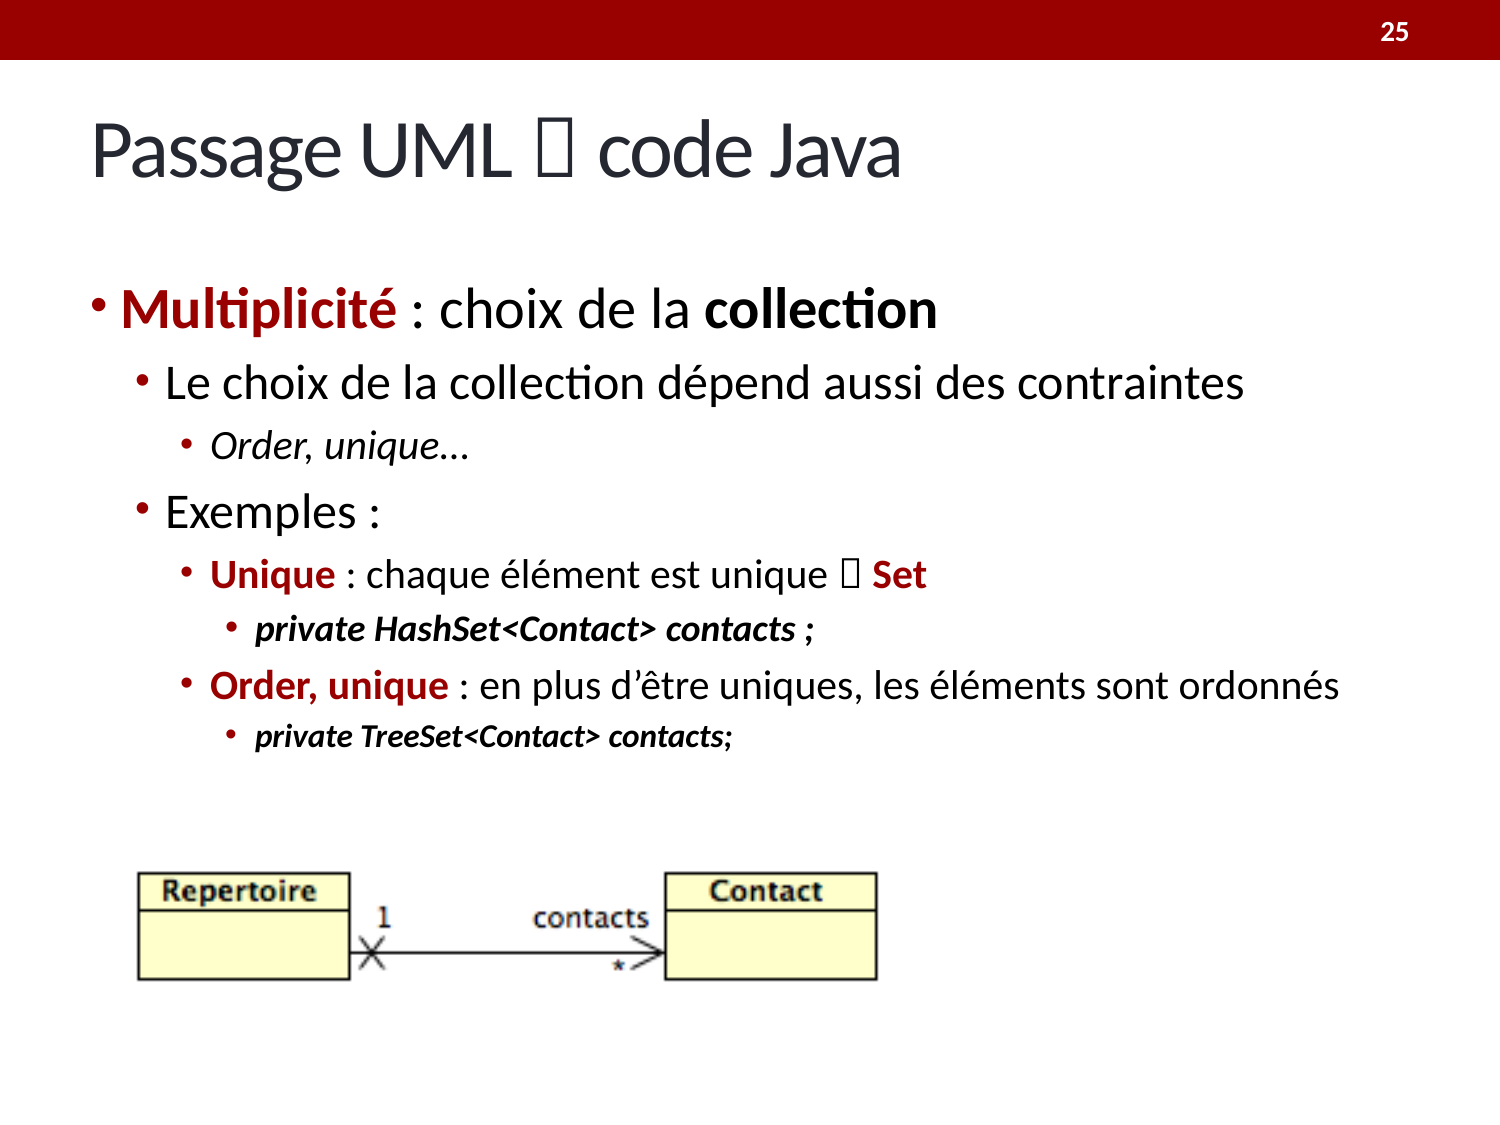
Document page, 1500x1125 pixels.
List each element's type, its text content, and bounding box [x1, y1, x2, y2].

list Multiplicité : choix de la collection Le choix de la collection dépend aussi des contraintes Order, unique… Exemples : Unique : chaque élément est unique  Set private HashSet<Contact> contacts ; Order, unique : en plus d’être uniques, les éléments sont ordonnés private TreeSet<Contact> contacts; [75, 262, 1425, 1063]
slide_number 25 [1250, 3, 1425, 57]
title Passage UML  code Java [75, 62, 1425, 225]
picture [124, 849, 889, 1001]
